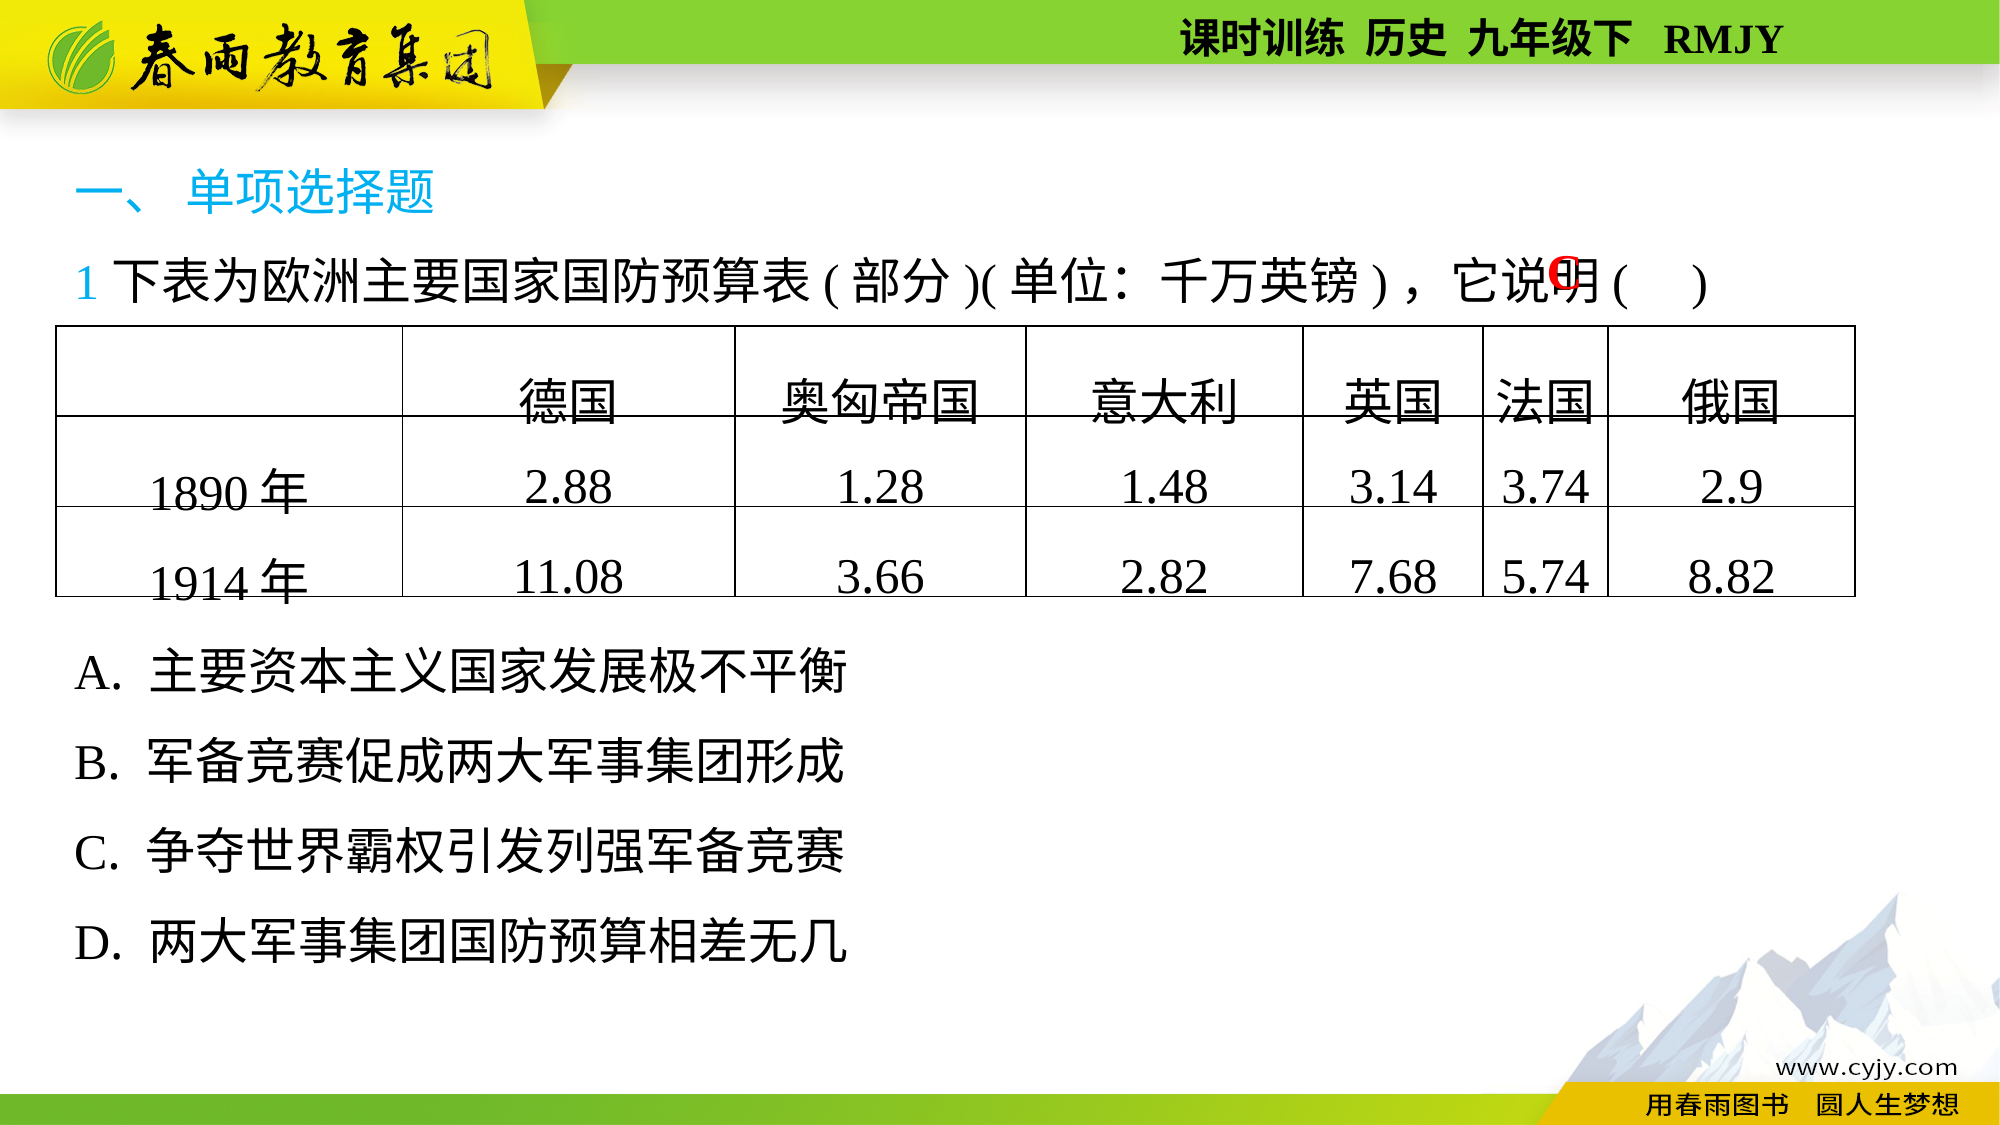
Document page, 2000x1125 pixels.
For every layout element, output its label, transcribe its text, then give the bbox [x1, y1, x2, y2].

table_header [57, 327, 402, 415]
table_cell 1.28 [736, 417, 1025, 506]
text_box C [1531, 231, 1598, 307]
table_cell 2.82 [1027, 507, 1302, 596]
table_header 英国 [1304, 327, 1482, 415]
table_cell 1.48 [1027, 417, 1302, 506]
table_cell 2.9 [1609, 417, 1854, 506]
table_header 意大利 [1027, 327, 1302, 415]
table_cell 8.82 [1609, 507, 1854, 596]
table_cell 3.74 [1484, 417, 1607, 506]
table_cell 11.08 [403, 507, 734, 596]
table_cell 3.14 [1304, 417, 1482, 506]
table_header 奥匈帝国 [736, 327, 1025, 415]
table_cell 7.68 [1304, 507, 1482, 596]
table_cell 2.88 [403, 417, 734, 506]
table_cell 1914年 [57, 507, 402, 596]
list 一、 单项选择题 1下表为欧洲主要国家国防预算表(部分)(单位：千万英镑)，它说明( ) A. 主要资本主义国家发展极不平衡 B. 军备竞赛促成两大军事集团形成 C. 争夺世界霸权引发列强军备竞赛 D. 两大军事集团国防预算相差无几 [59, 122, 1944, 975]
picture [0, 0, 2000, 1125]
table_cell 5.74 [1484, 507, 1607, 596]
table_header 俄国 [1609, 327, 1854, 415]
table_header 法国 [1484, 327, 1607, 415]
table_header 德国 [403, 327, 734, 415]
table_cell 1890年 [57, 417, 402, 506]
table_cell 3.66 [736, 507, 1025, 596]
